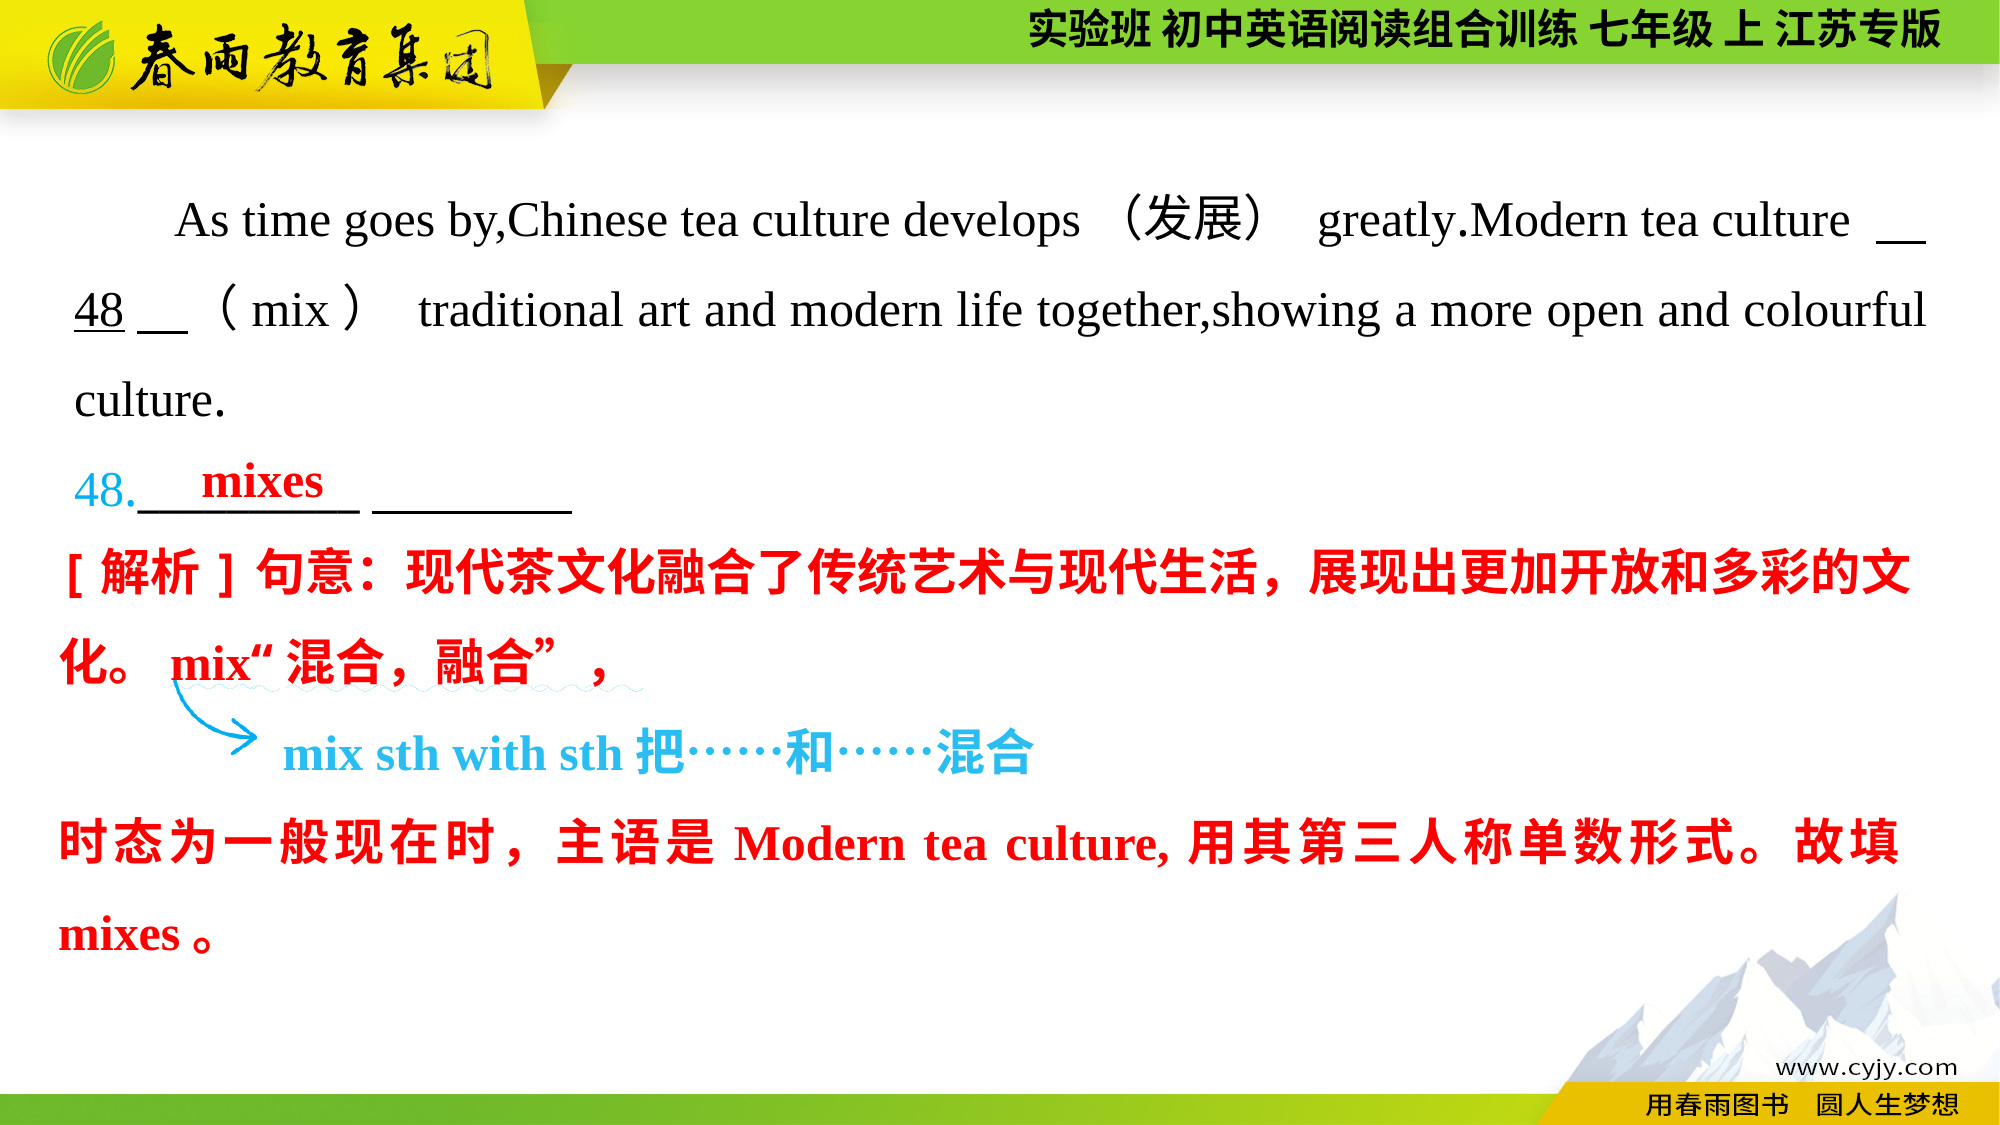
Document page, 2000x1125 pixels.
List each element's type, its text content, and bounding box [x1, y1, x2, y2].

text_box mixes [186, 439, 339, 515]
list As time goes by,Chinese tea culture develops（发展） greatly.Modern tea culture 48 （mix） traditional art and modern life together,showing a more open and colourful culture. 48.__________ [59, 149, 1944, 528]
text_box [解析]句意：现代茶文化融合了传统艺术与现代生活，展现出更加开放和多彩的文化。mix“混合，融合”， mix sth with sth把……和……混合 时态为一般现在时，主语是Modern tea culture,用其第三人称单数形式。故填mixes。 [43, 503, 1928, 969]
picture [0, 0, 2000, 1125]
